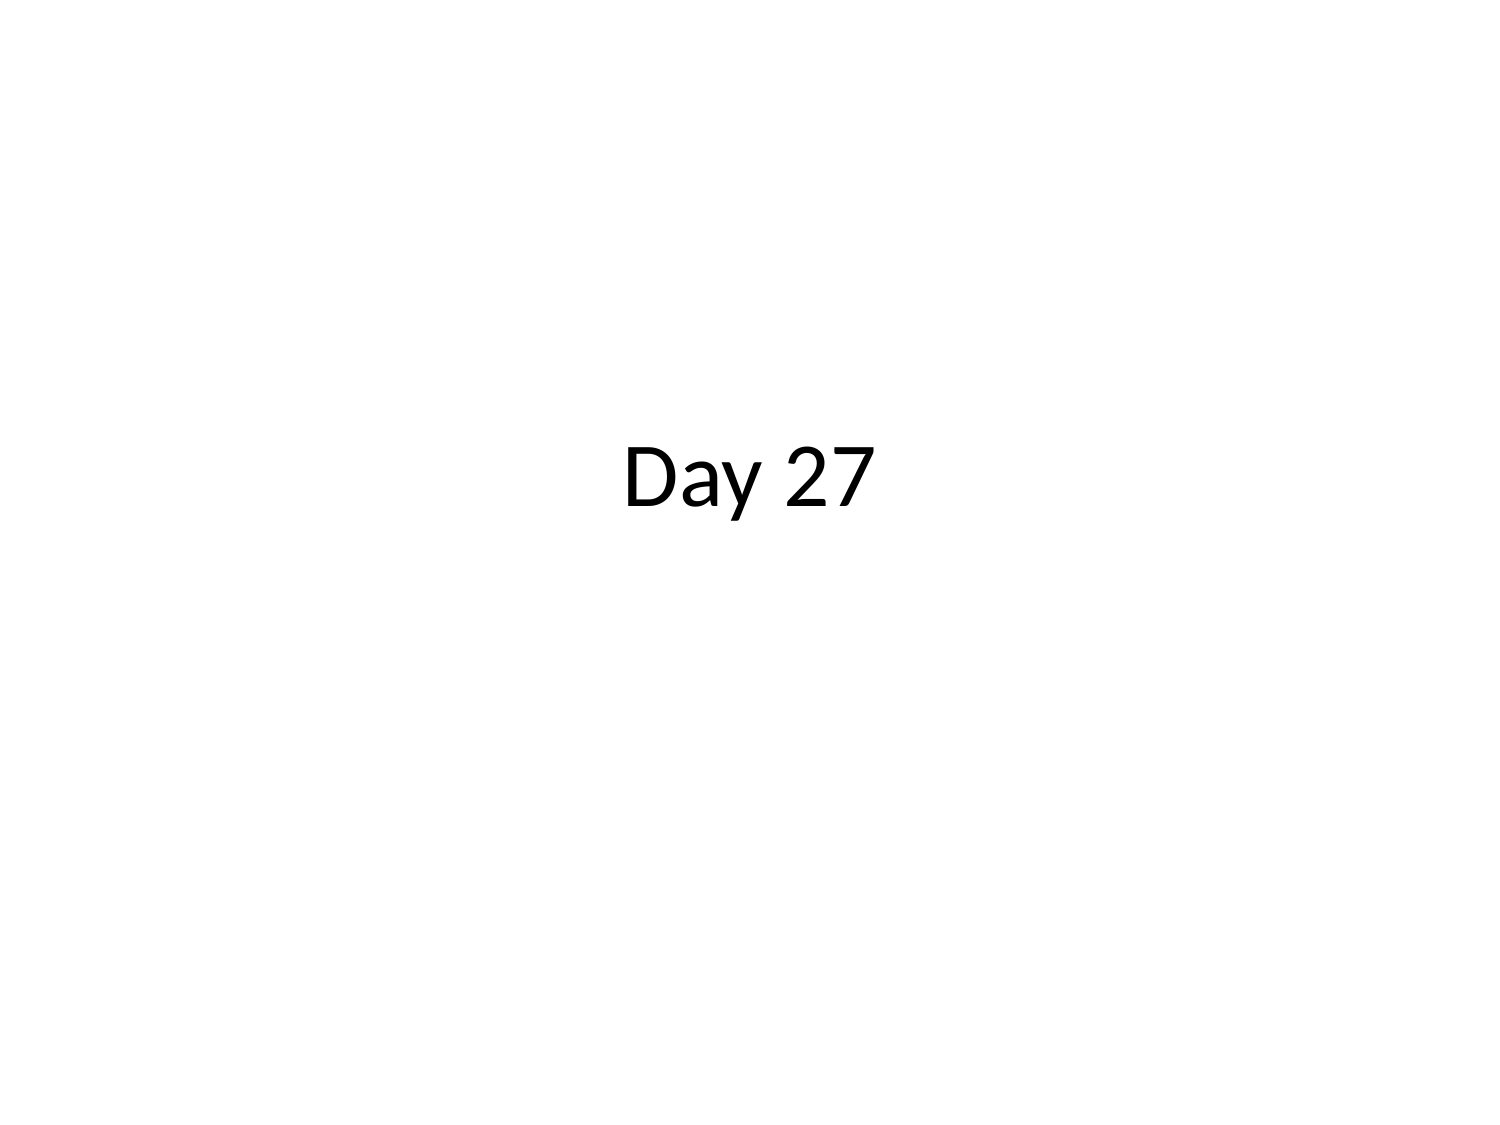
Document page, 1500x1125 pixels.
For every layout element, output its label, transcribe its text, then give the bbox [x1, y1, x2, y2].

title Day 27 [112, 349, 1388, 591]
